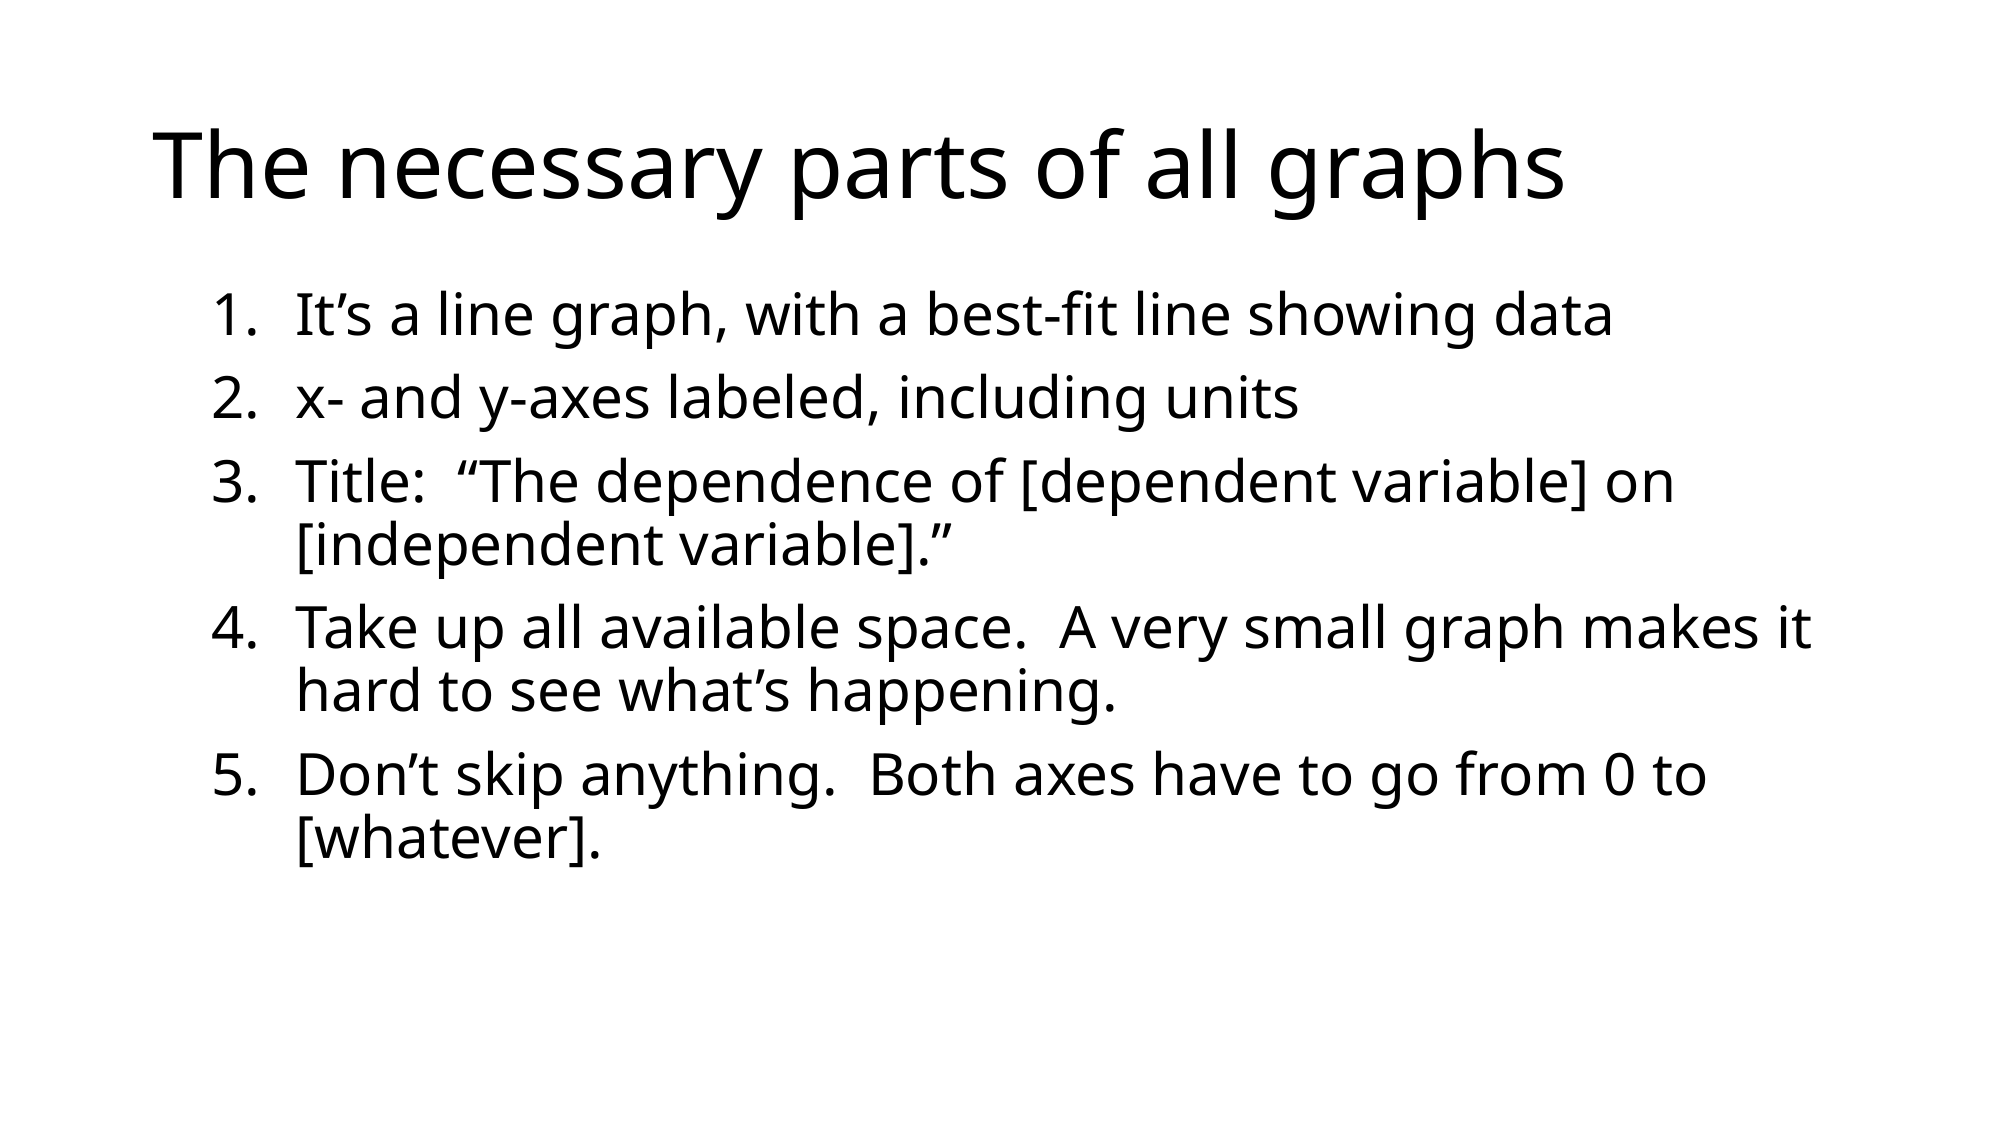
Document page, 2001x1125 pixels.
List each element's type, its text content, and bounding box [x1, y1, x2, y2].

list It’s a line graph, with a best-fit line showing data x- and y-axes labeled, including units Title: “The dependence of [dependent variable] on [independent variable].” Take up all available space. A very small graph makes it hard to see what’s happening. Don’t skip anything. Both axes have to go from 0 to [whatever]. [196, 277, 1922, 992]
title The necessary parts of all graphs [137, 59, 1863, 278]
